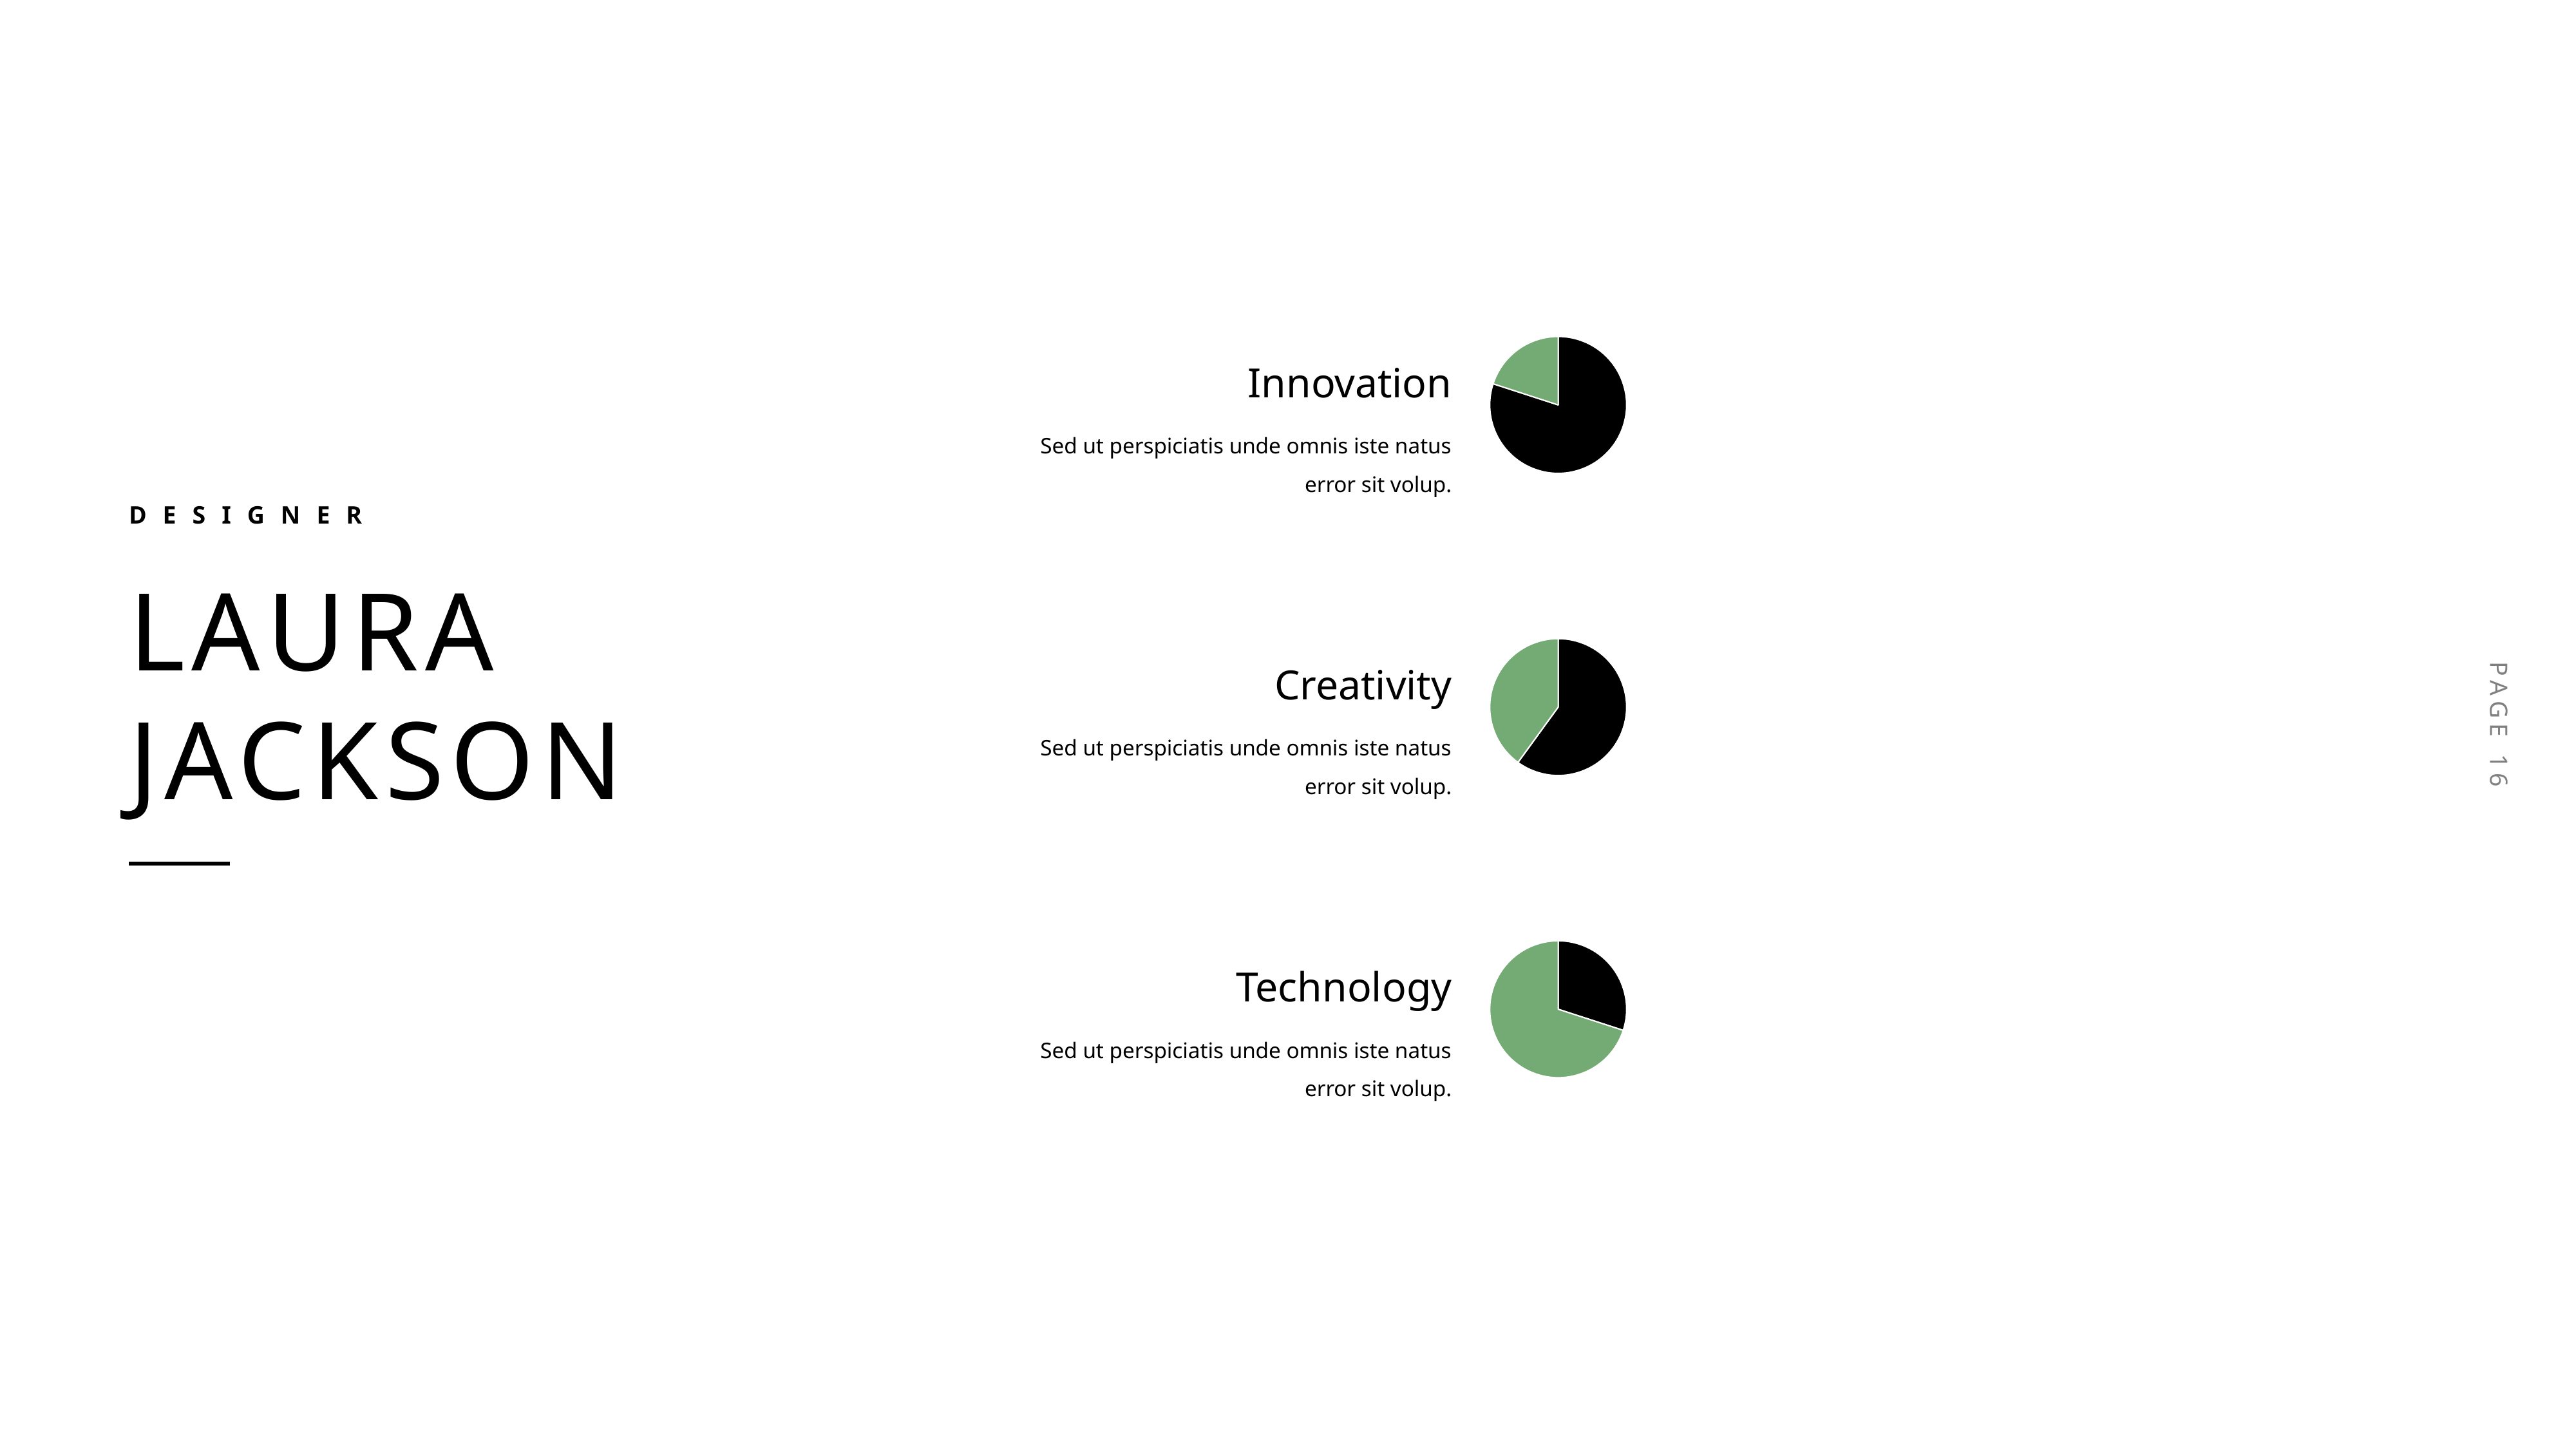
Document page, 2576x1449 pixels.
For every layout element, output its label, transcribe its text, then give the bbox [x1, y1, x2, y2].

text_box Technology [1032, 961, 1452, 1010]
text_box Sed ut perspiciatis unde omnis iste natus error sit volup. [1032, 1023, 1452, 1101]
text_box Sed ut perspiciatis unde omnis iste natus error sit volup. [1032, 419, 1452, 497]
text_box designer [129, 500, 734, 529]
text_box Innovation [1032, 357, 1452, 406]
chart [1486, 328, 1558, 481]
chart [1486, 631, 1558, 783]
text_box Sed ut perspiciatis unde omnis iste natus error sit volup. [1032, 721, 1452, 799]
picture [1558, 175, 2443, 1275]
text_box Laura Jackson [129, 564, 734, 822]
chart [1486, 933, 1558, 1085]
text_box Creativity [1032, 659, 1452, 708]
